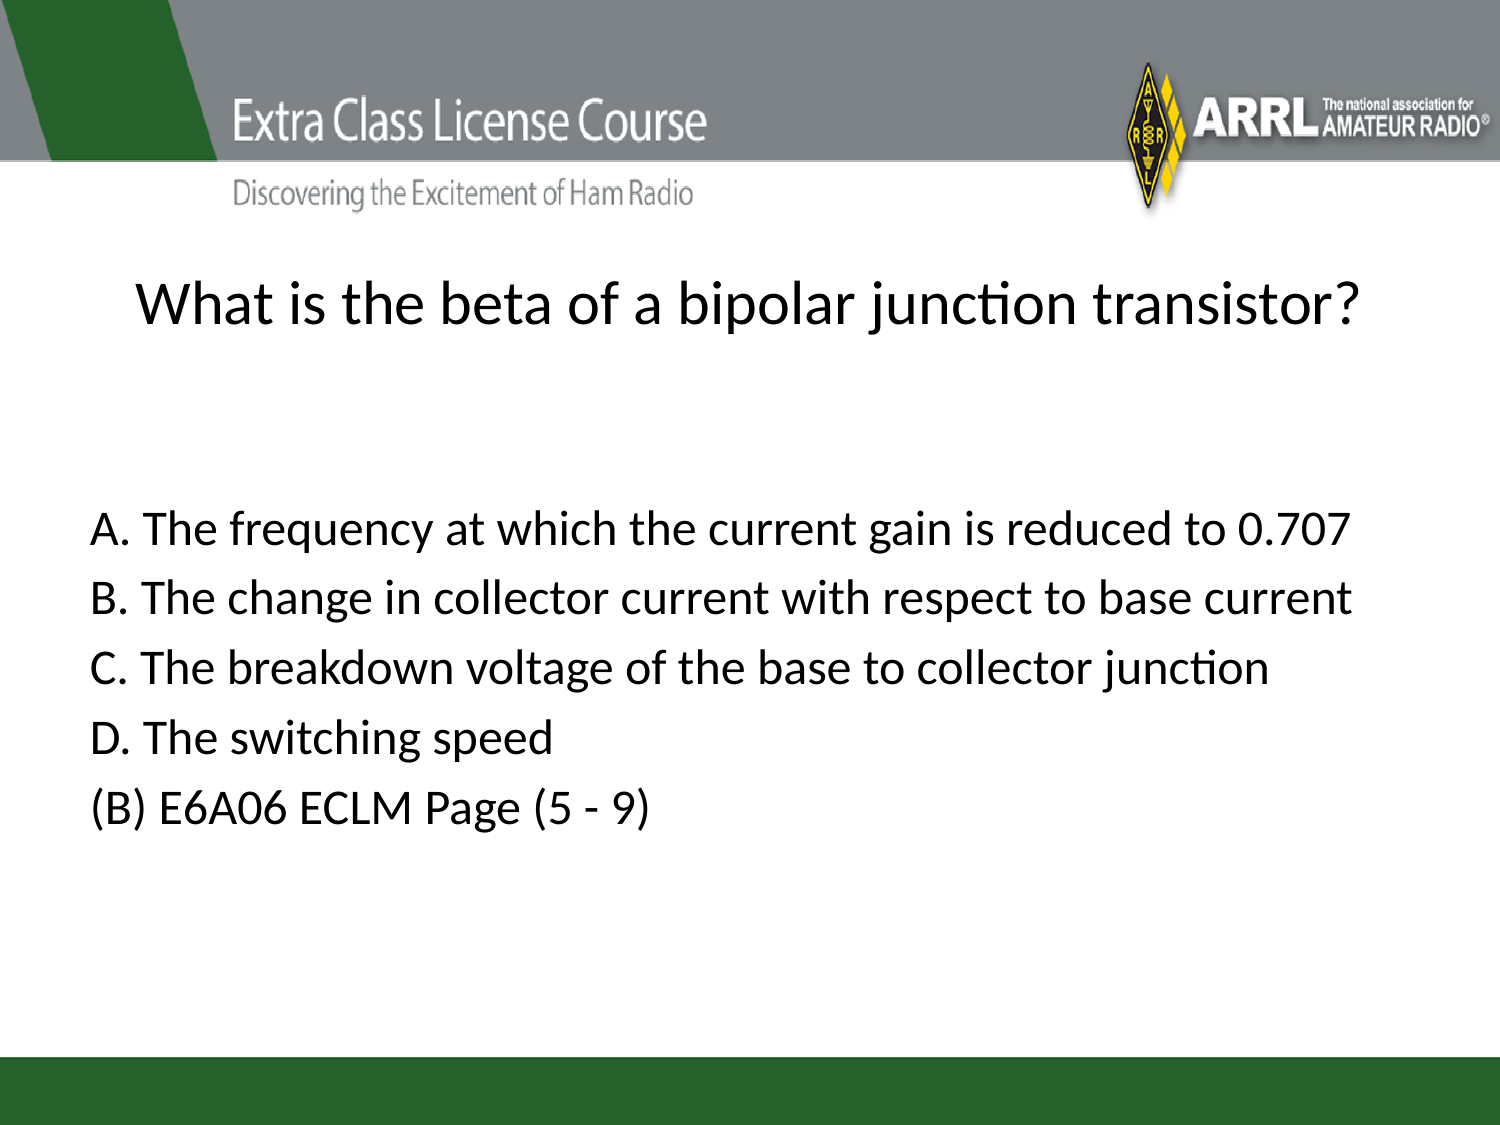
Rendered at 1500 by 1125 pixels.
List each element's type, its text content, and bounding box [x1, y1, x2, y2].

picture [0, 0, 1500, 1125]
title What is the beta of a bipolar junction transistor? [75, 254, 1425, 435]
list A. The frequency at which the current gain is reduced to 0.707 B. The change in collector current with respect to base current C. The breakdown voltage of the base to collector junction D. The switching speed (B) E6A06 ECLM Page (5 - 9) [75, 487, 1425, 1005]
